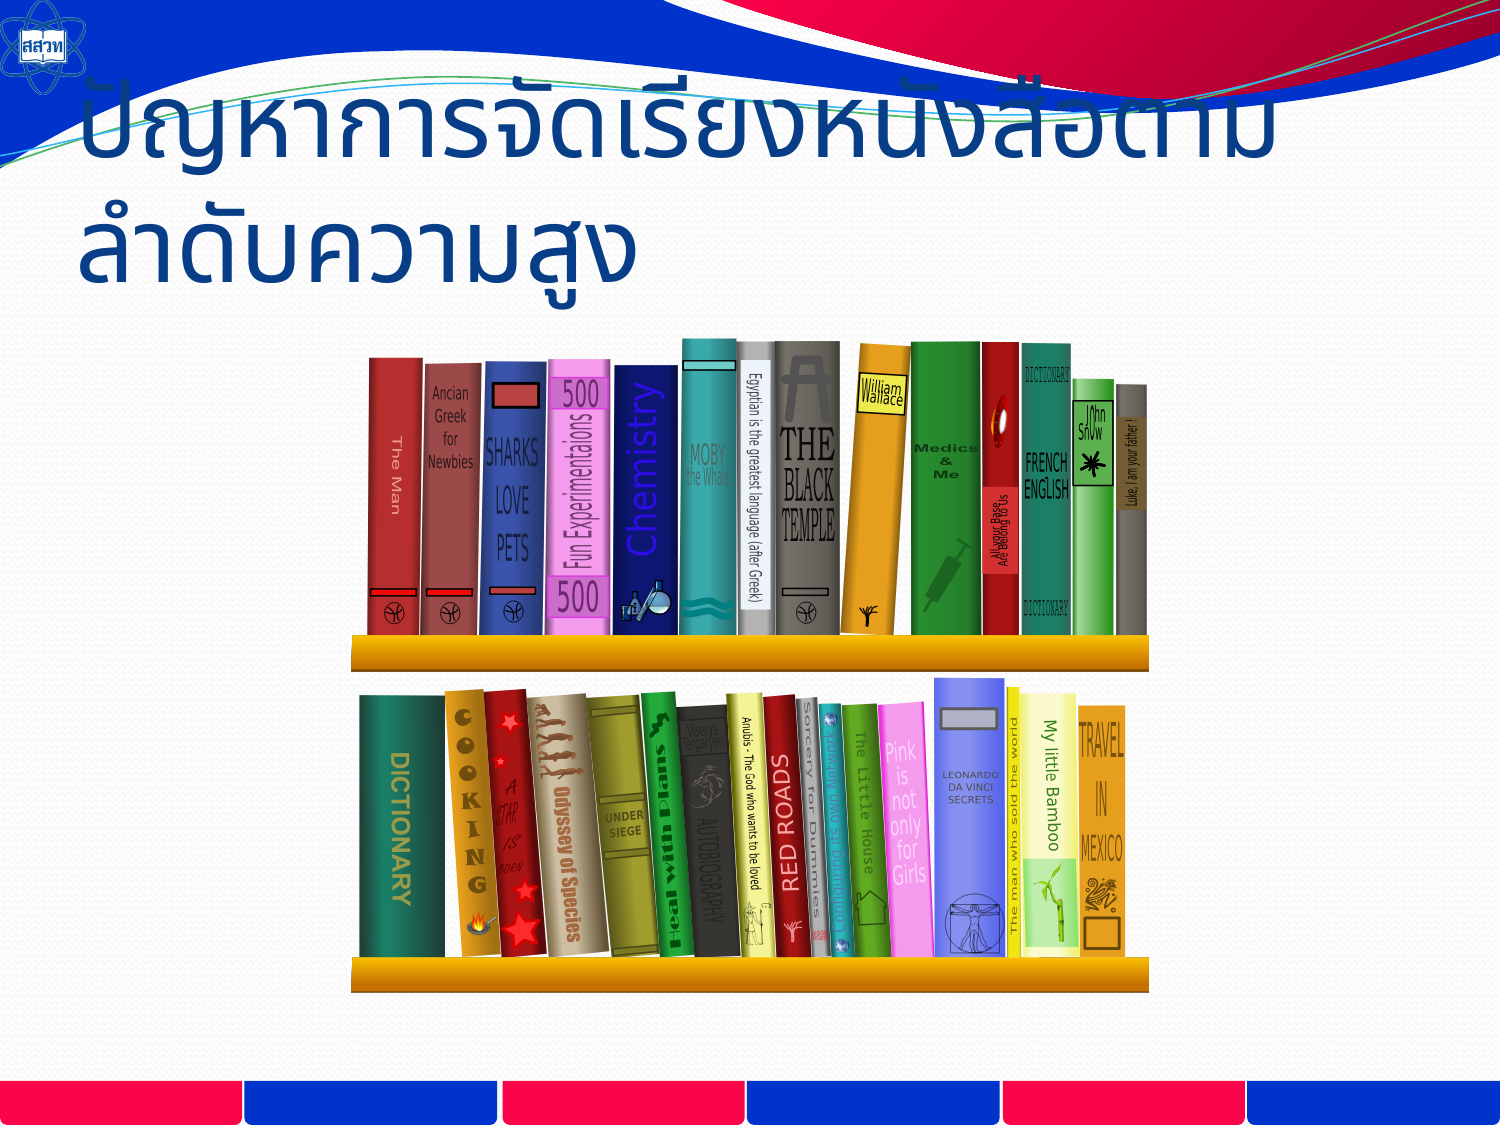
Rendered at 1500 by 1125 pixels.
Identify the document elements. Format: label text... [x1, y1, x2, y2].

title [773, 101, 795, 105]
title ปัญหาการจัดเรียงหนังสือตามลำดับความสูง [75, 115, 1425, 303]
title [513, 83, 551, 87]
picture [351, 337, 1149, 994]
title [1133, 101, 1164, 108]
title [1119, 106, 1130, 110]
picture [0, 0, 86, 95]
